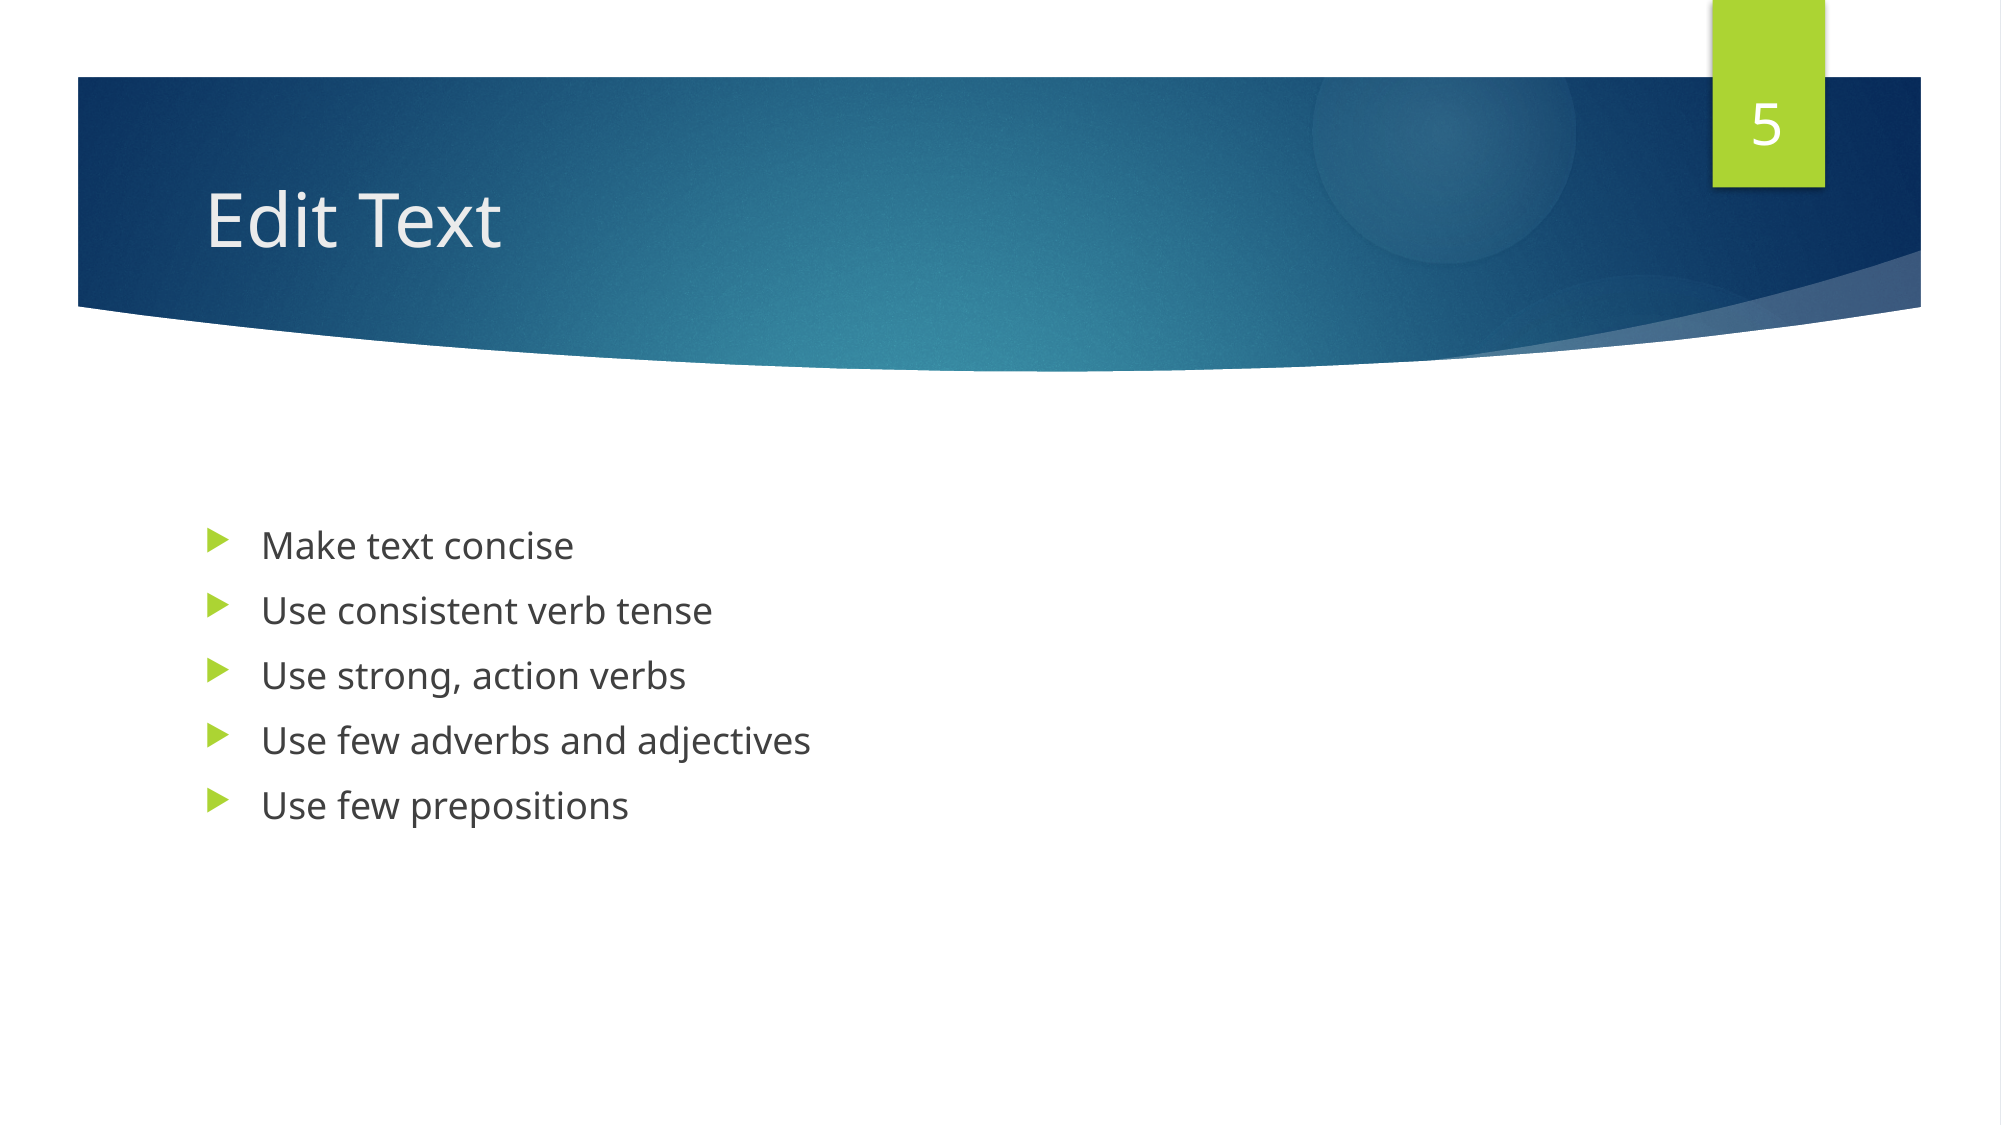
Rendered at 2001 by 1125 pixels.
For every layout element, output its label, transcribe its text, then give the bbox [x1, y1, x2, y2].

title Edit Text [189, 159, 1628, 276]
slide_number 5 [1698, 48, 1837, 175]
list Make text concise Use consistent verb tense Use strong, action verbs Use few adverbs and adjectives Use few prepositions [189, 427, 1628, 988]
